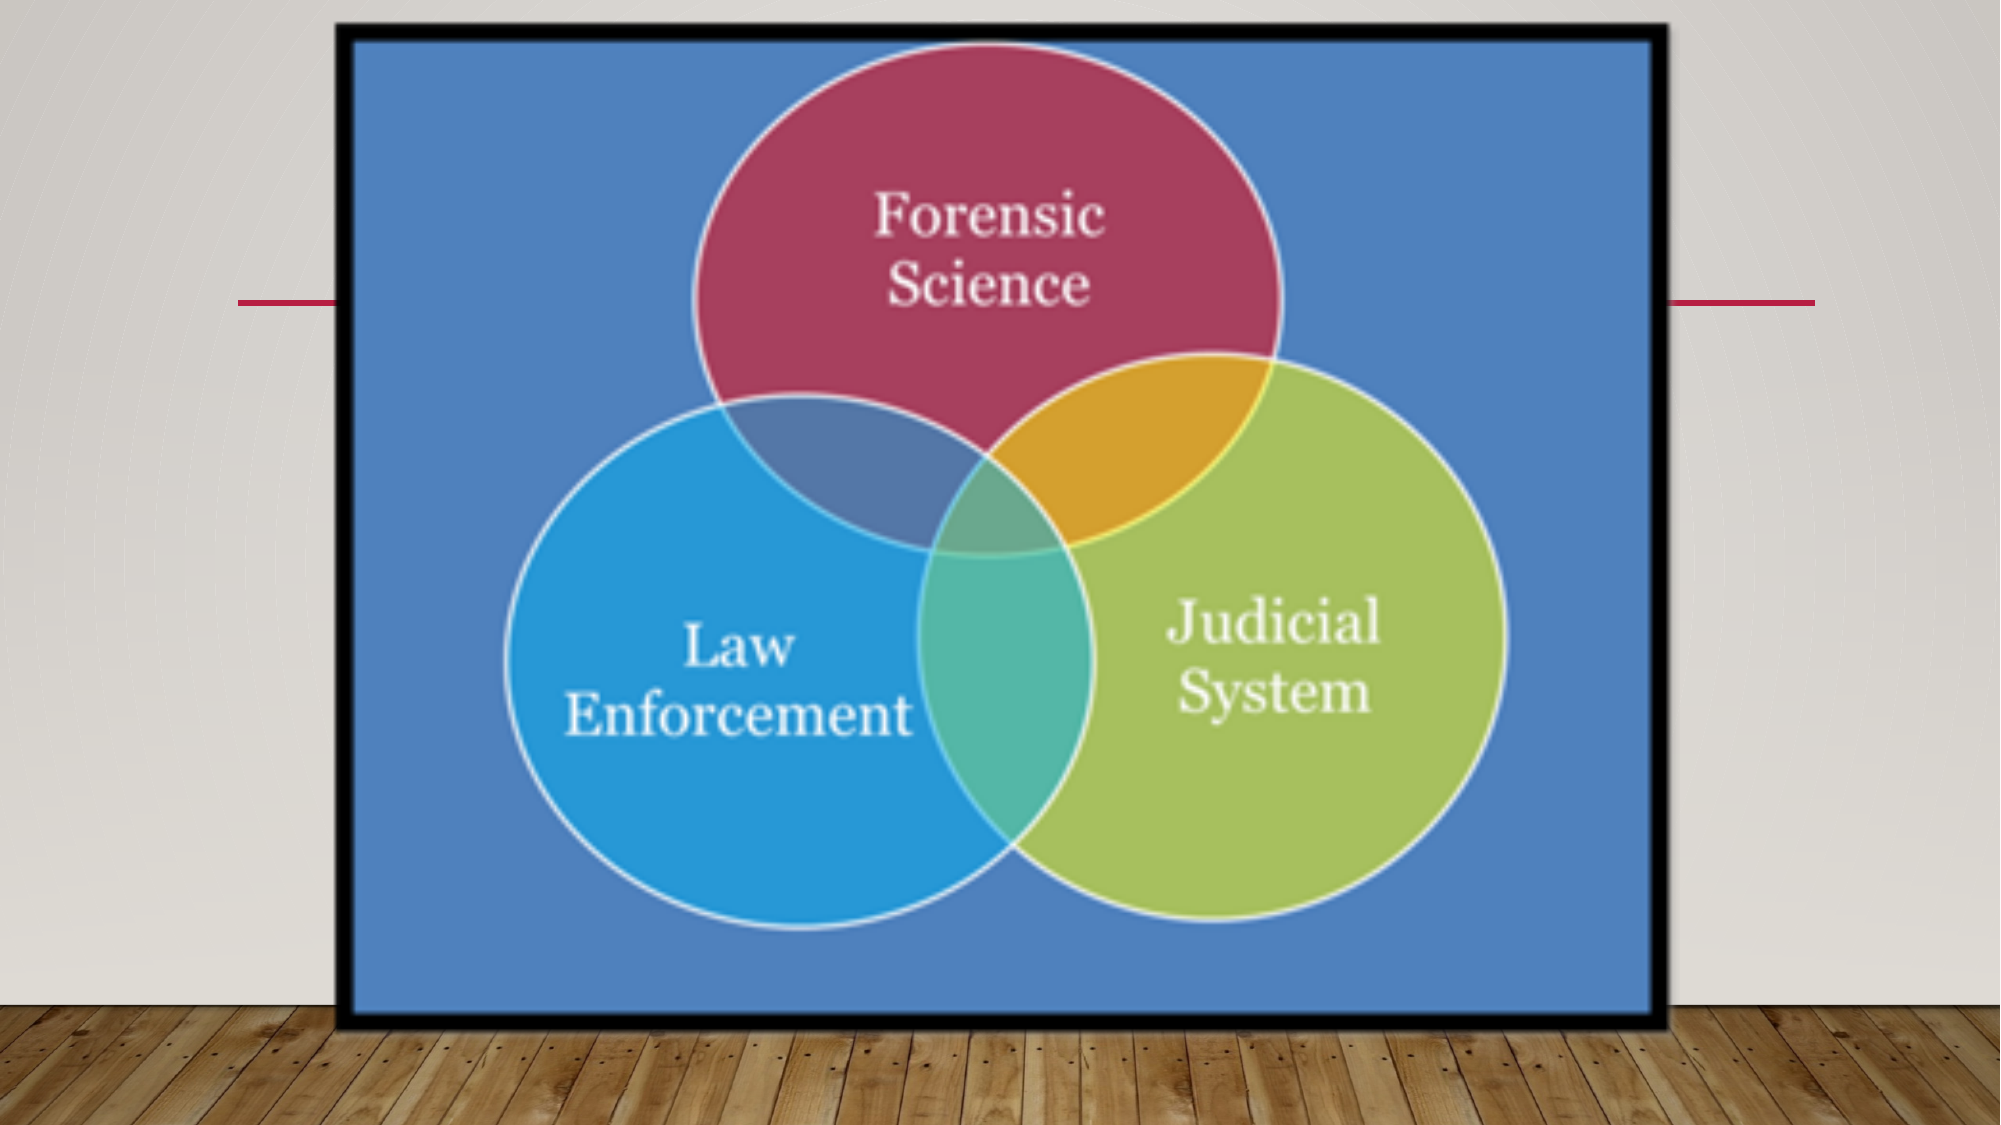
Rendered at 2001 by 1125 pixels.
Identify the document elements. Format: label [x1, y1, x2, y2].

picture [0, 1005, 2000, 1125]
list [333, 21, 1684, 1047]
